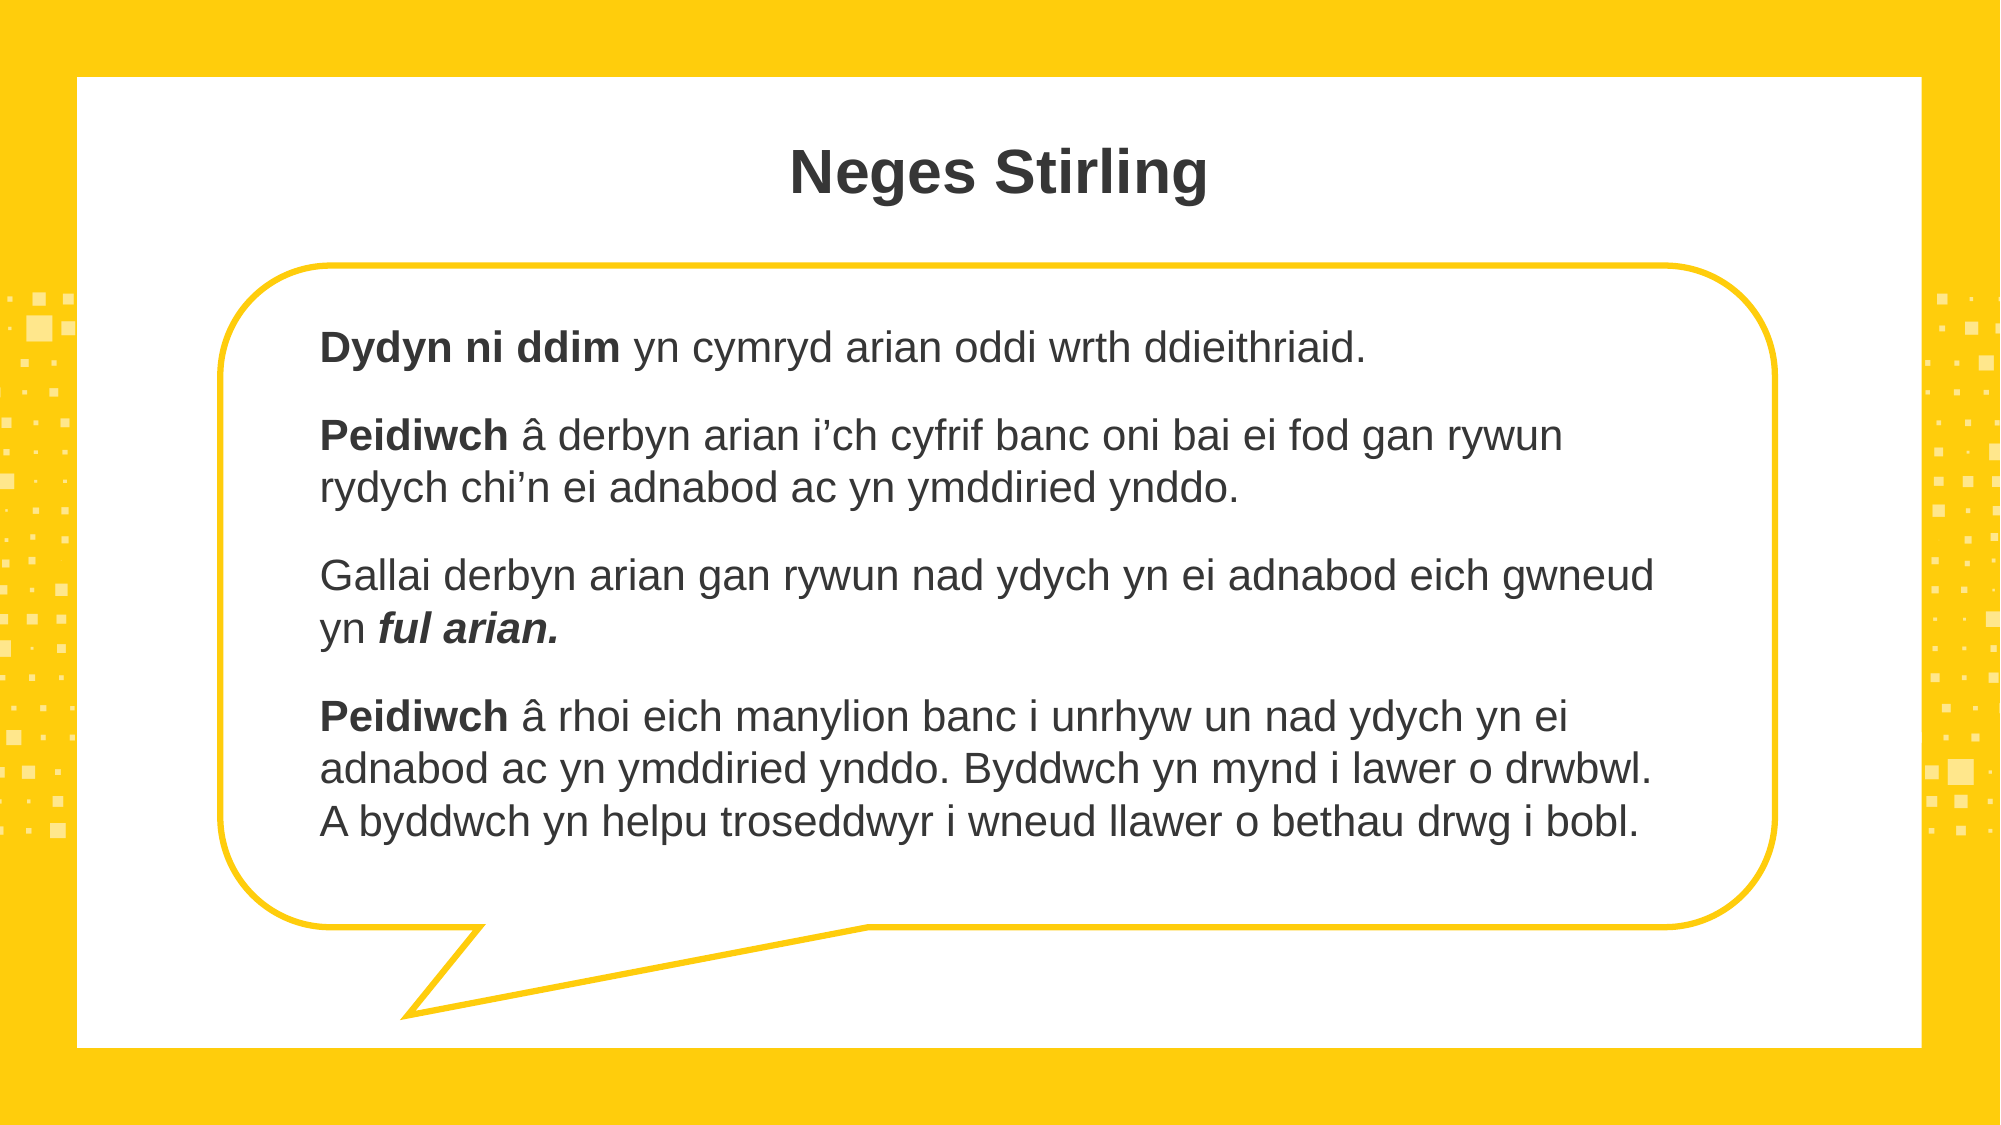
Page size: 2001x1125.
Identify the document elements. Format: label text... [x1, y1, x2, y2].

text_box DON’T [1585, 311, 1798, 422]
title Neges Stirling [0, 123, 2000, 327]
text_box [219, 327, 1776, 1018]
text_box Dydyn ni ddim yn cymryd arian oddi wrth ddieithriaid. Peidiwch â derbyn arian i’ch cyfrif banc oni bai ei fod gan rywun rydych chi’n ei adnabod ac yn ymddiried ynddo. Gallai derbyn arian gan rywun nad ydych yn ei adnabod eich gwneud yn ful arian. Peidiwch â rhoi eich manylion banc i unrhyw un nad ydych yn ei adnabod ac yn ymddiried ynddo. Byddwch yn mynd i lawer o drwbwl. A byddwch yn helpu troseddwyr i wneud llawer o bethau drwg i bobl. [304, 311, 1701, 898]
